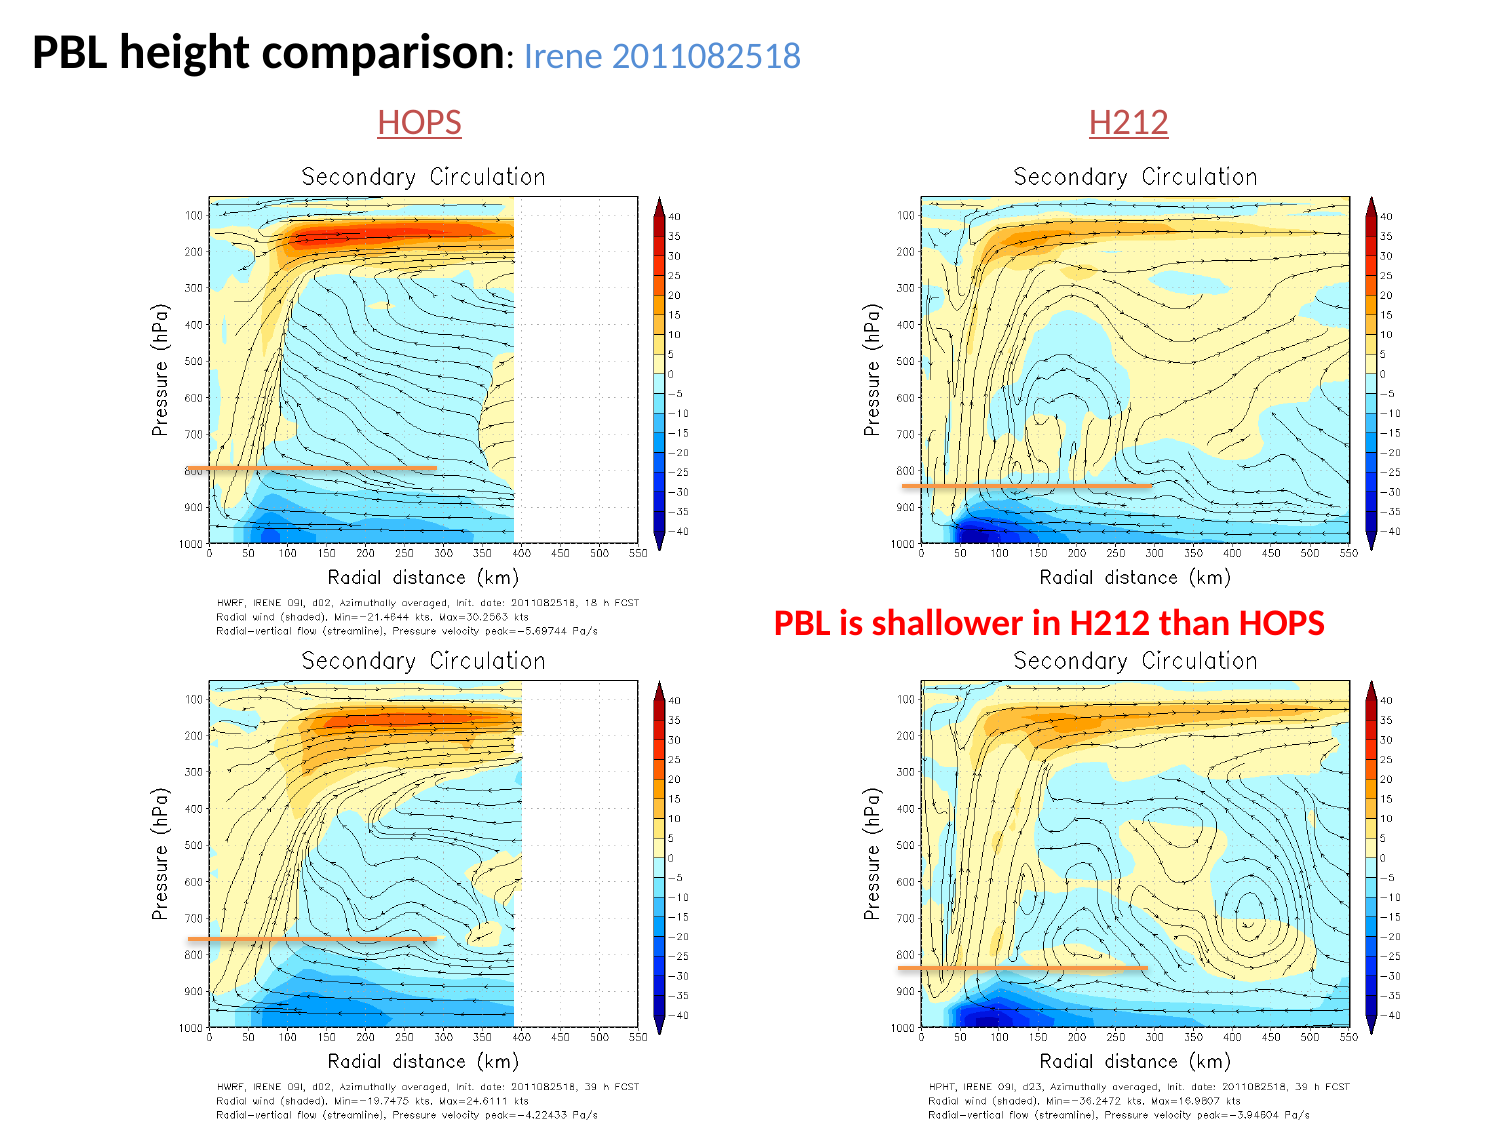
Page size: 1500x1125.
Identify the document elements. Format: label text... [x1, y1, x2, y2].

text_box PBL height comparison: Irene 2011082518 [17, 10, 817, 86]
text_box H212 [1074, 89, 1185, 150]
text_box PBL is shallower in H212 than HOPS [712, 590, 1388, 650]
picture [149, 165, 688, 636]
picture [862, 649, 1401, 1120]
picture [149, 649, 688, 1120]
picture [862, 165, 1401, 636]
text_box HOPS [362, 89, 477, 150]
